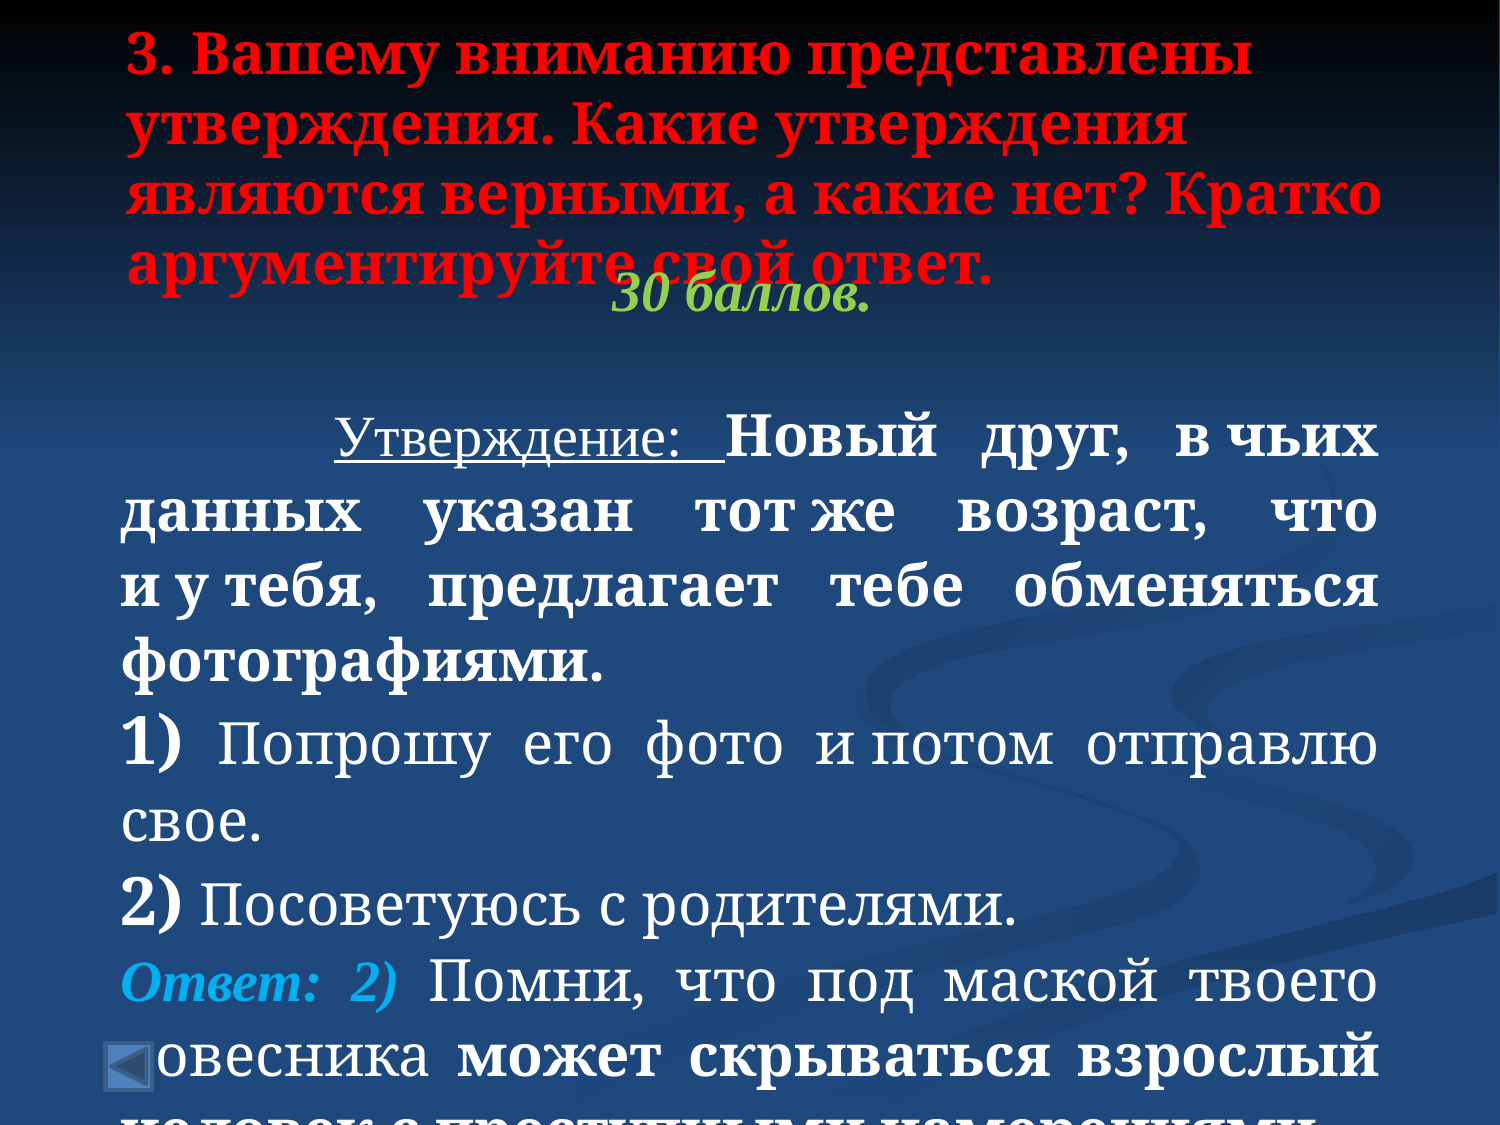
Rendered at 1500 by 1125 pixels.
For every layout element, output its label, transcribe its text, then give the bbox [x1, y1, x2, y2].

text_box [103, 1041, 154, 1092]
title 3. Вашему вниманию представлены утверждения. Какие утверждения являются верными, а какие нет? Кратко аргументируйте свой ответ. [110, 152, 1462, 341]
text_box 30 баллов. Утверждение: Новый друг, в чьих данных указан тот же возраст, что и у тебя, предлагает тебе обменяться фотографиями. 1) Попрошу его фото и потом отправлю свое. 2) Посоветуюсь с родителями. Ответ: 2) Помни, что под маской твоего ровесника может скрываться взрослый человек с преступными намерениями. [105, 246, 1395, 1125]
